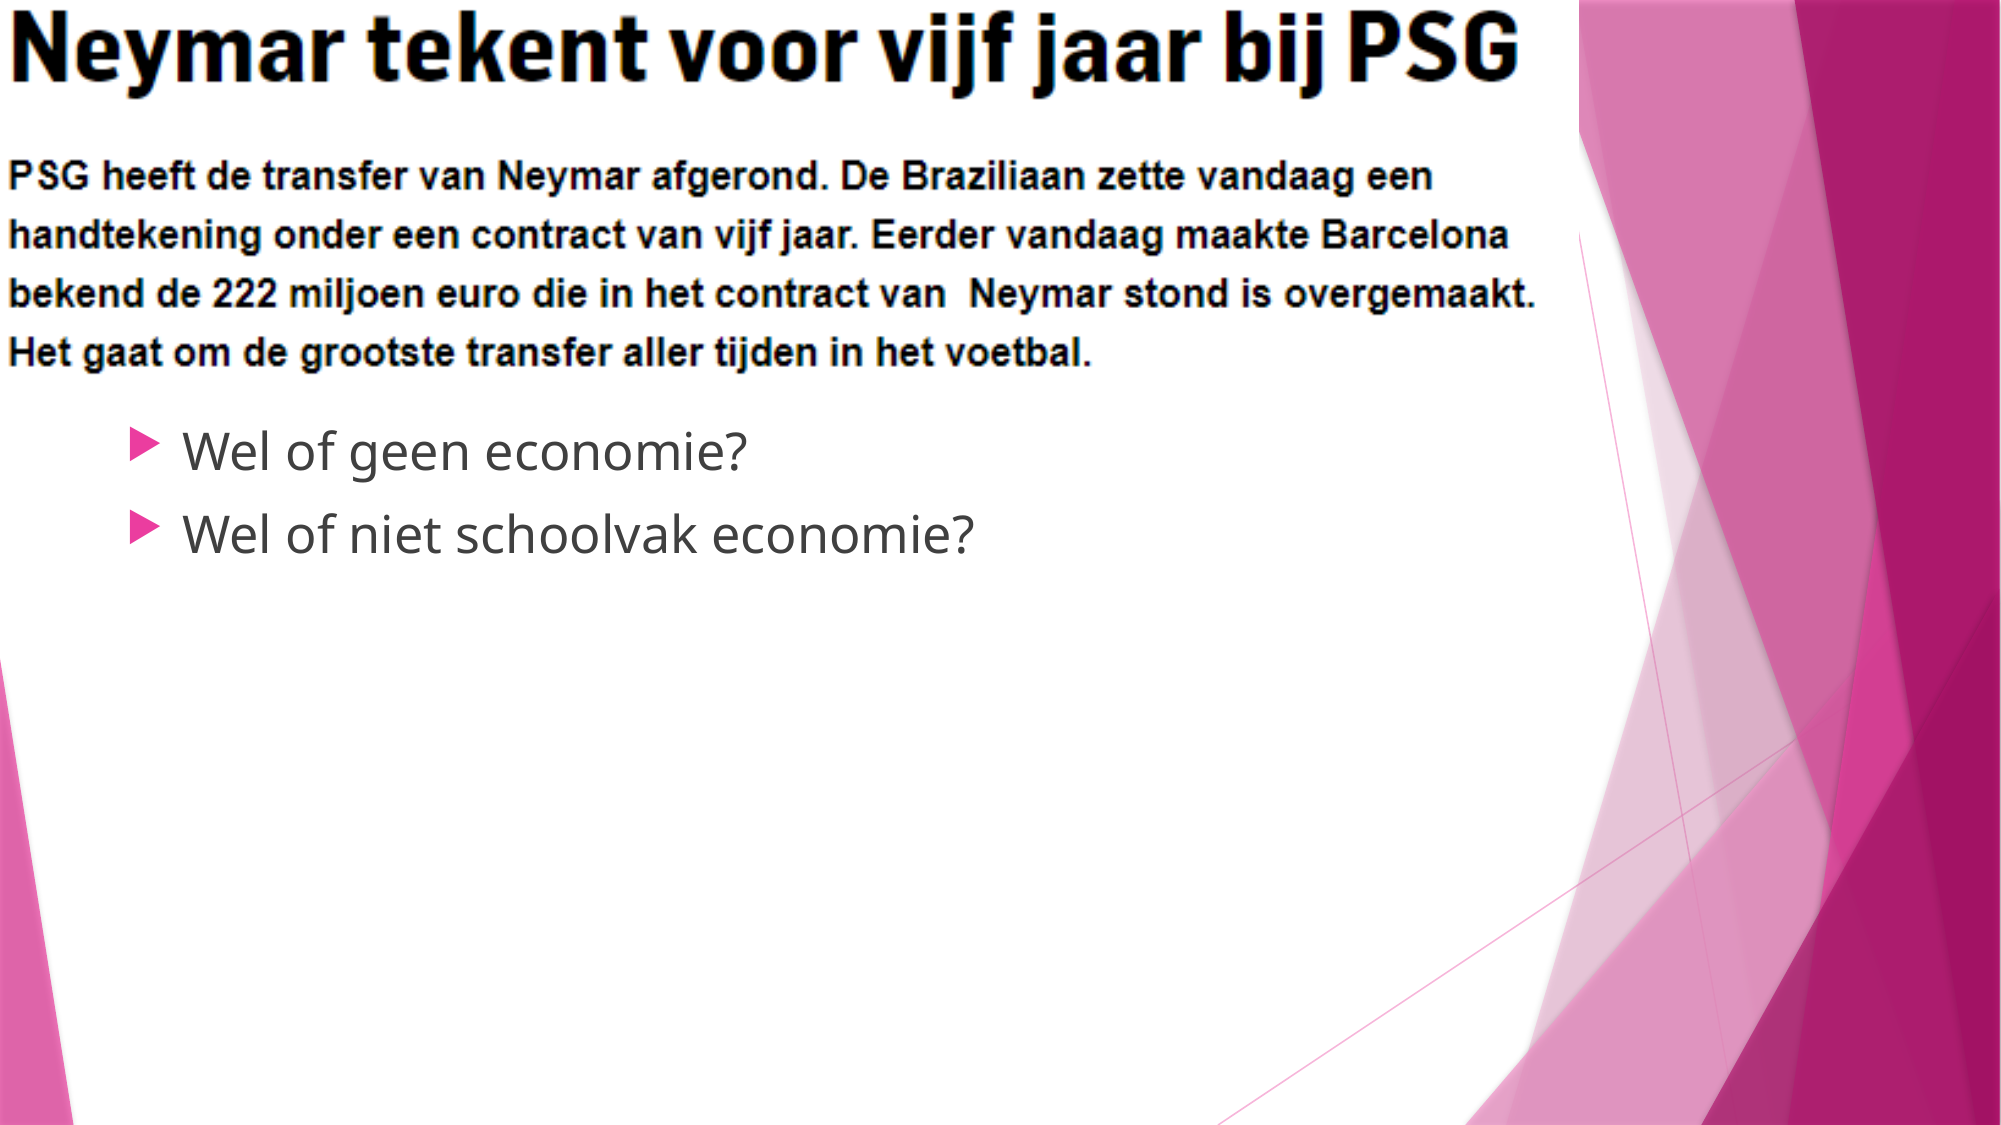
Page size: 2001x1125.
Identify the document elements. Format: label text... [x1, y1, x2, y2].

list Wel of geen economie? Wel of niet schoolvak economie? [111, 423, 1483, 991]
picture [0, 0, 1580, 412]
title bron: AD [1587, 99, 1956, 355]
